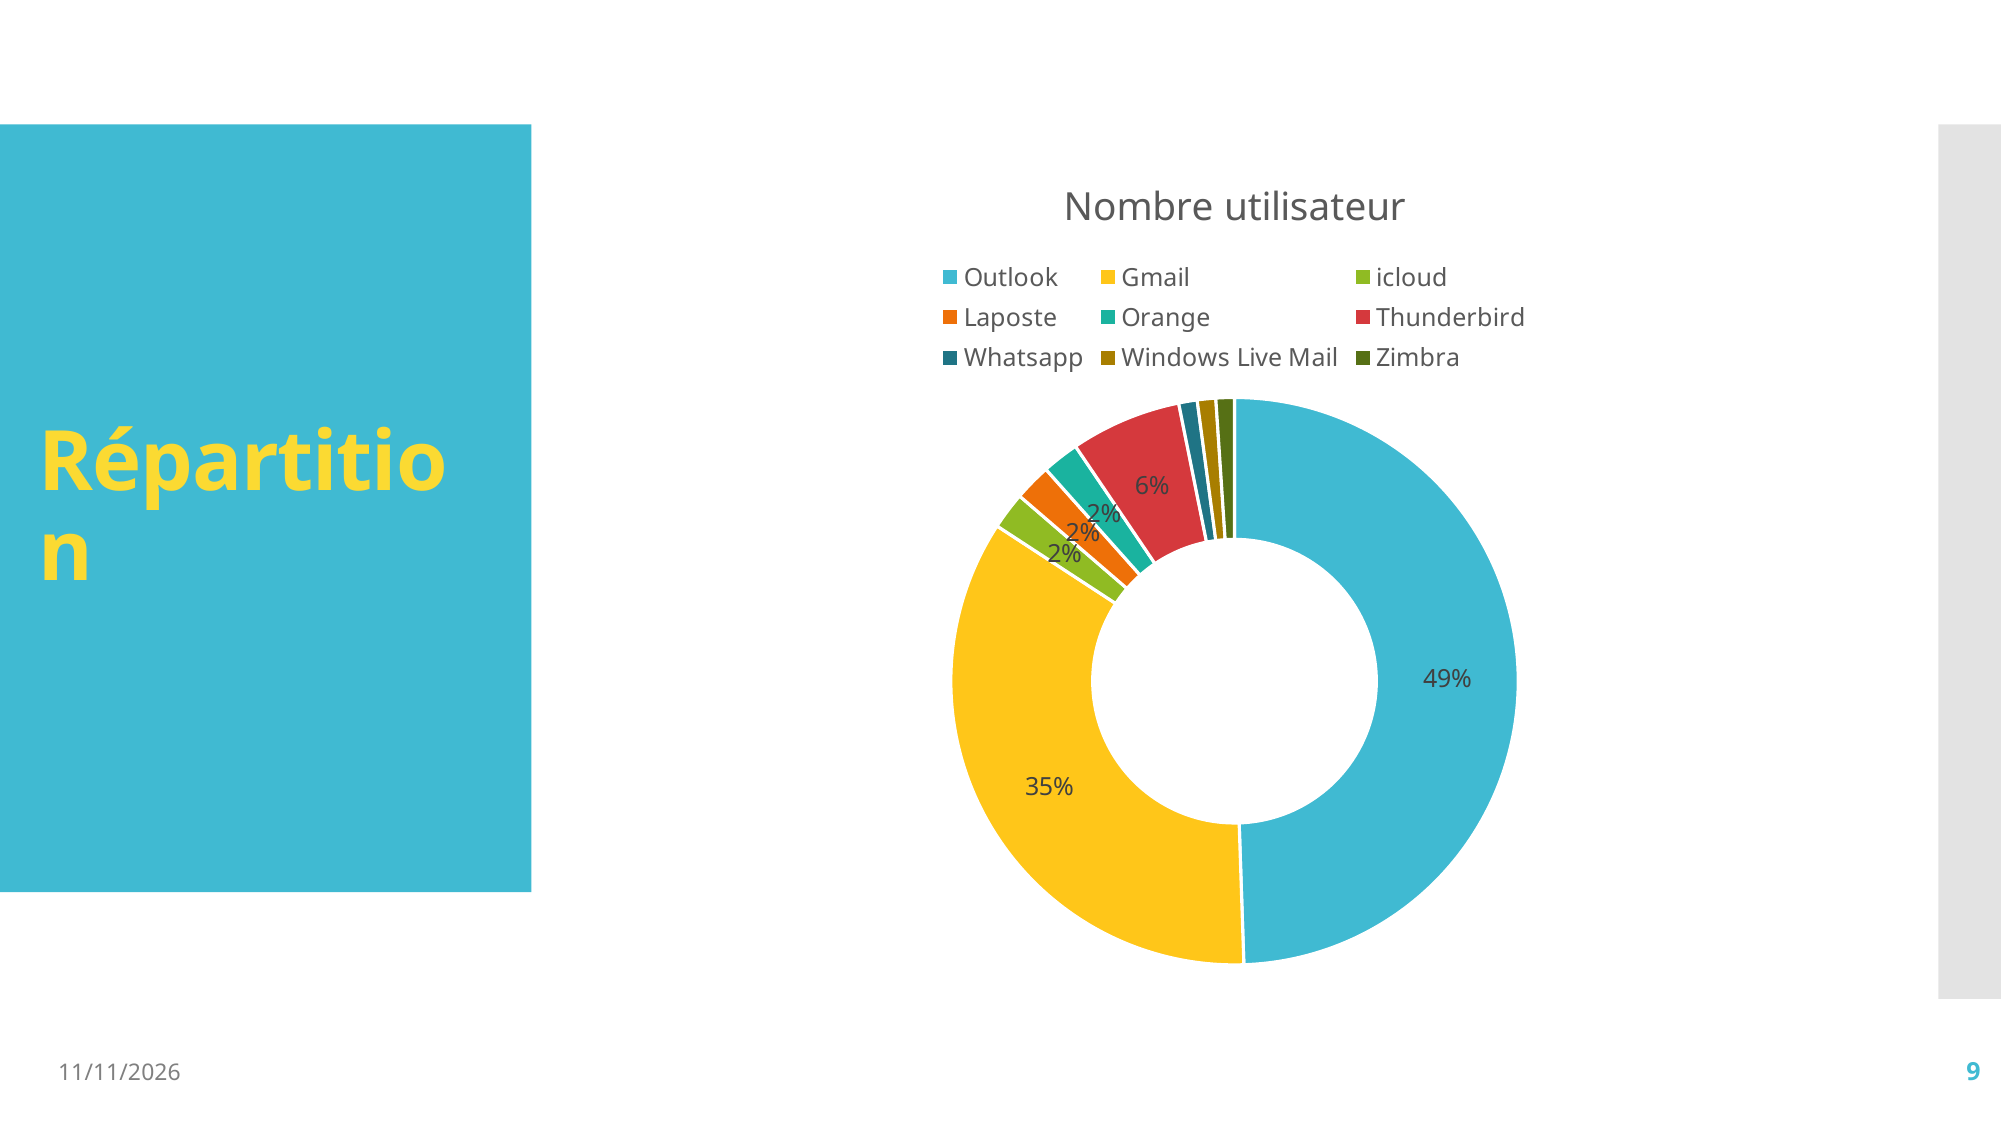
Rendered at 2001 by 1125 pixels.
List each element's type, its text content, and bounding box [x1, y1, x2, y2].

title Répartition [23, 130, 508, 886]
chart [634, 141, 1835, 982]
slide_number 9 [1744, 1042, 1996, 1103]
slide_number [43, 1042, 493, 1103]
